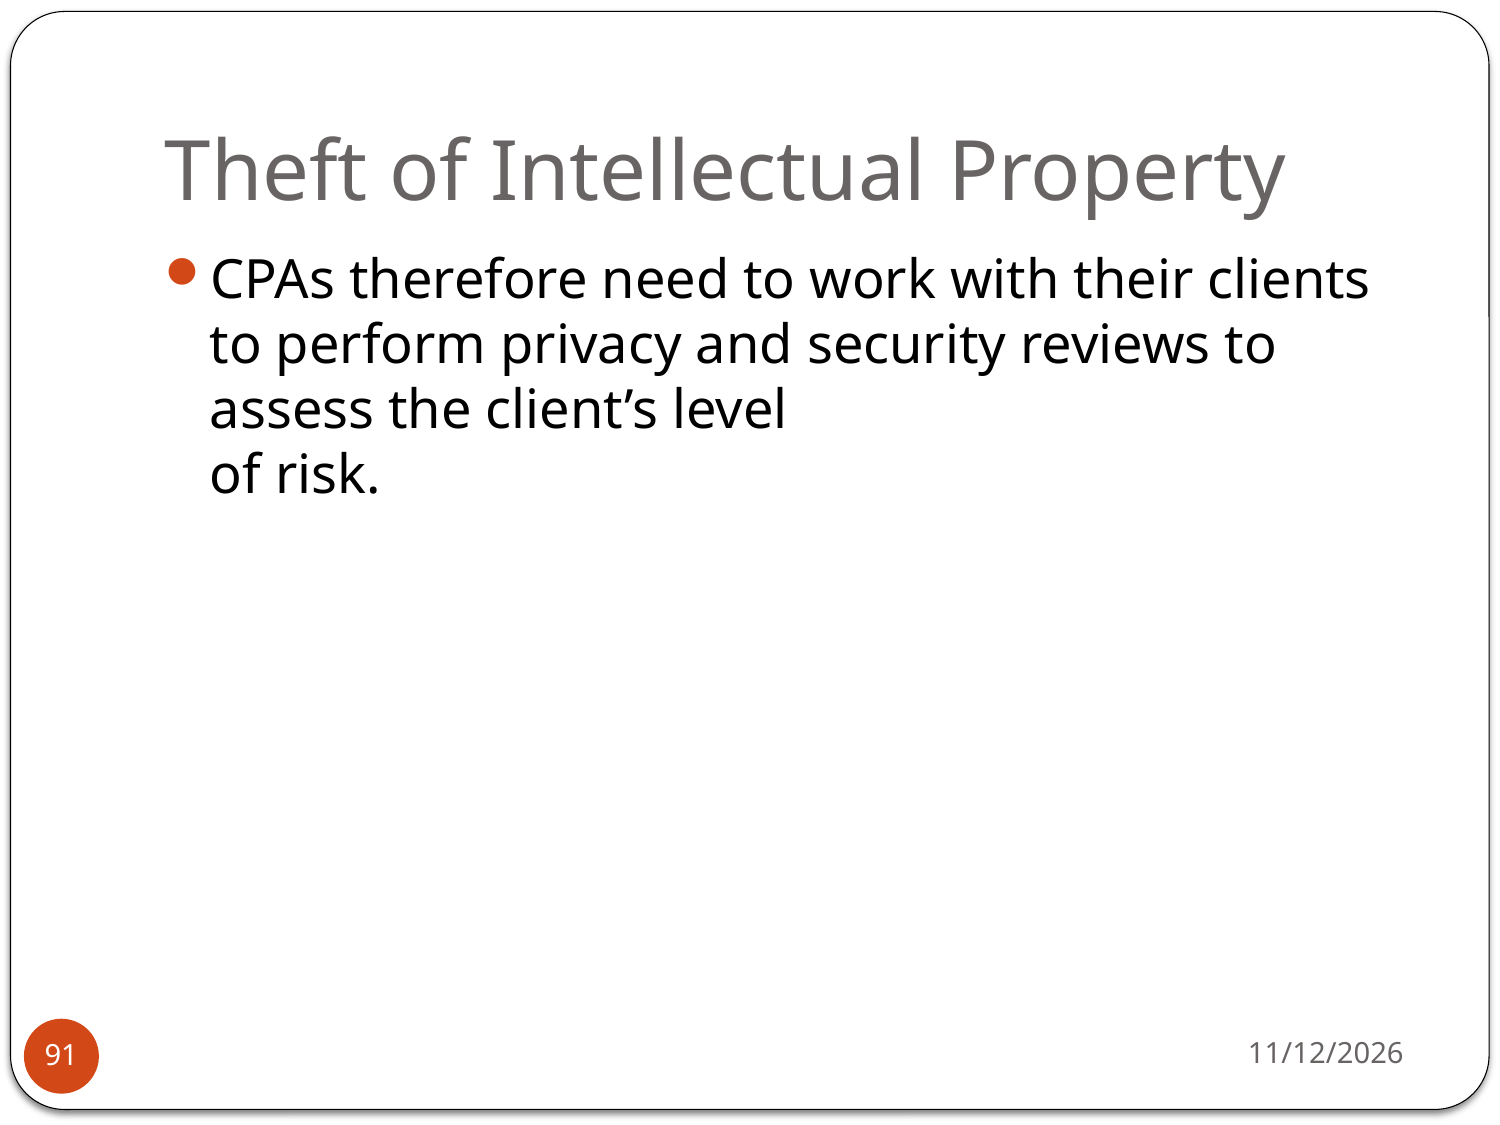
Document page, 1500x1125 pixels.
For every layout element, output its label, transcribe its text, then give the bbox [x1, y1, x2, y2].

list CPAs therefore need to work with their clients to perform privacy and security reviews to assess the client’s level of risk. [150, 237, 1425, 988]
slide_number 91 [23, 1018, 99, 1094]
title Theft of Intellectual Property [150, 45, 1425, 233]
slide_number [1012, 1015, 1419, 1094]
